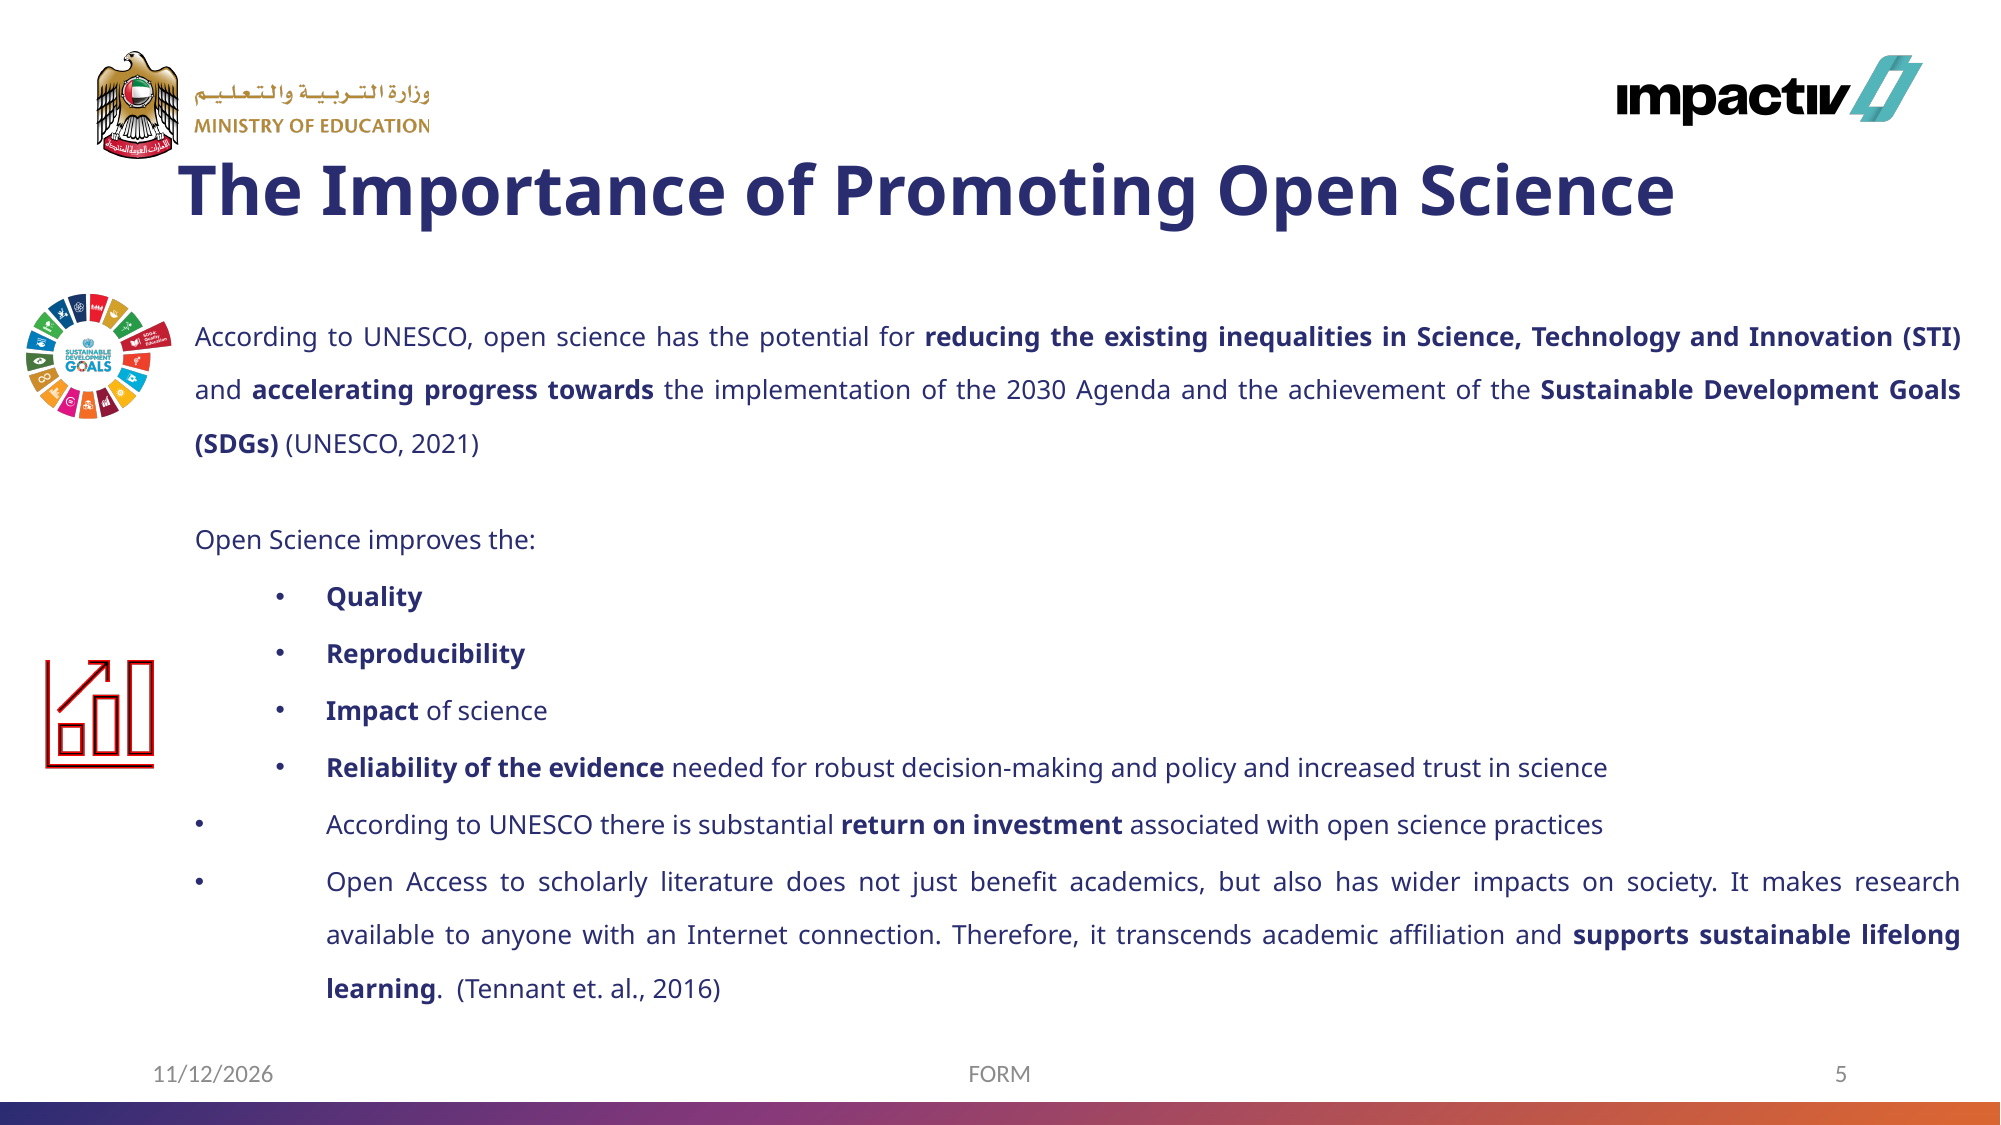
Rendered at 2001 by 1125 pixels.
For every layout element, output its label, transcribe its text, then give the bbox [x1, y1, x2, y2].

list According to UNESCO, open science has the potential for reducing the existing inequalities in Science, Technology and Innovation (STI) and accelerating progress towards the implementation of the 2030 Agenda and the achievement of the Sustainable Development Goals (SDGs) (UNESCO, 2021) Open Science improves the: Quality Reproducibility Impact of science Reliability of the evidence needed for robust decision-making and policy and increased trust in science According to UNESCO there is substantial return on investment associated with open science practices Open Access to scholarly literature does not just benefit academics, but also has wider impacts on society. It makes research available to anyone with an Internet connection. Therefore, it transcends academic affiliation and supports sustainable lifelong learning. (Tennant et. al., 2016) [179, 290, 1976, 1023]
slide_number 5 [1412, 1042, 1863, 1103]
picture [24, 637, 175, 788]
footer FORM [662, 1042, 1338, 1103]
picture [24, 290, 174, 421]
picture [1610, 52, 1929, 128]
title The Importance of Promoting Open Science [162, 129, 1749, 312]
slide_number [137, 1042, 588, 1103]
